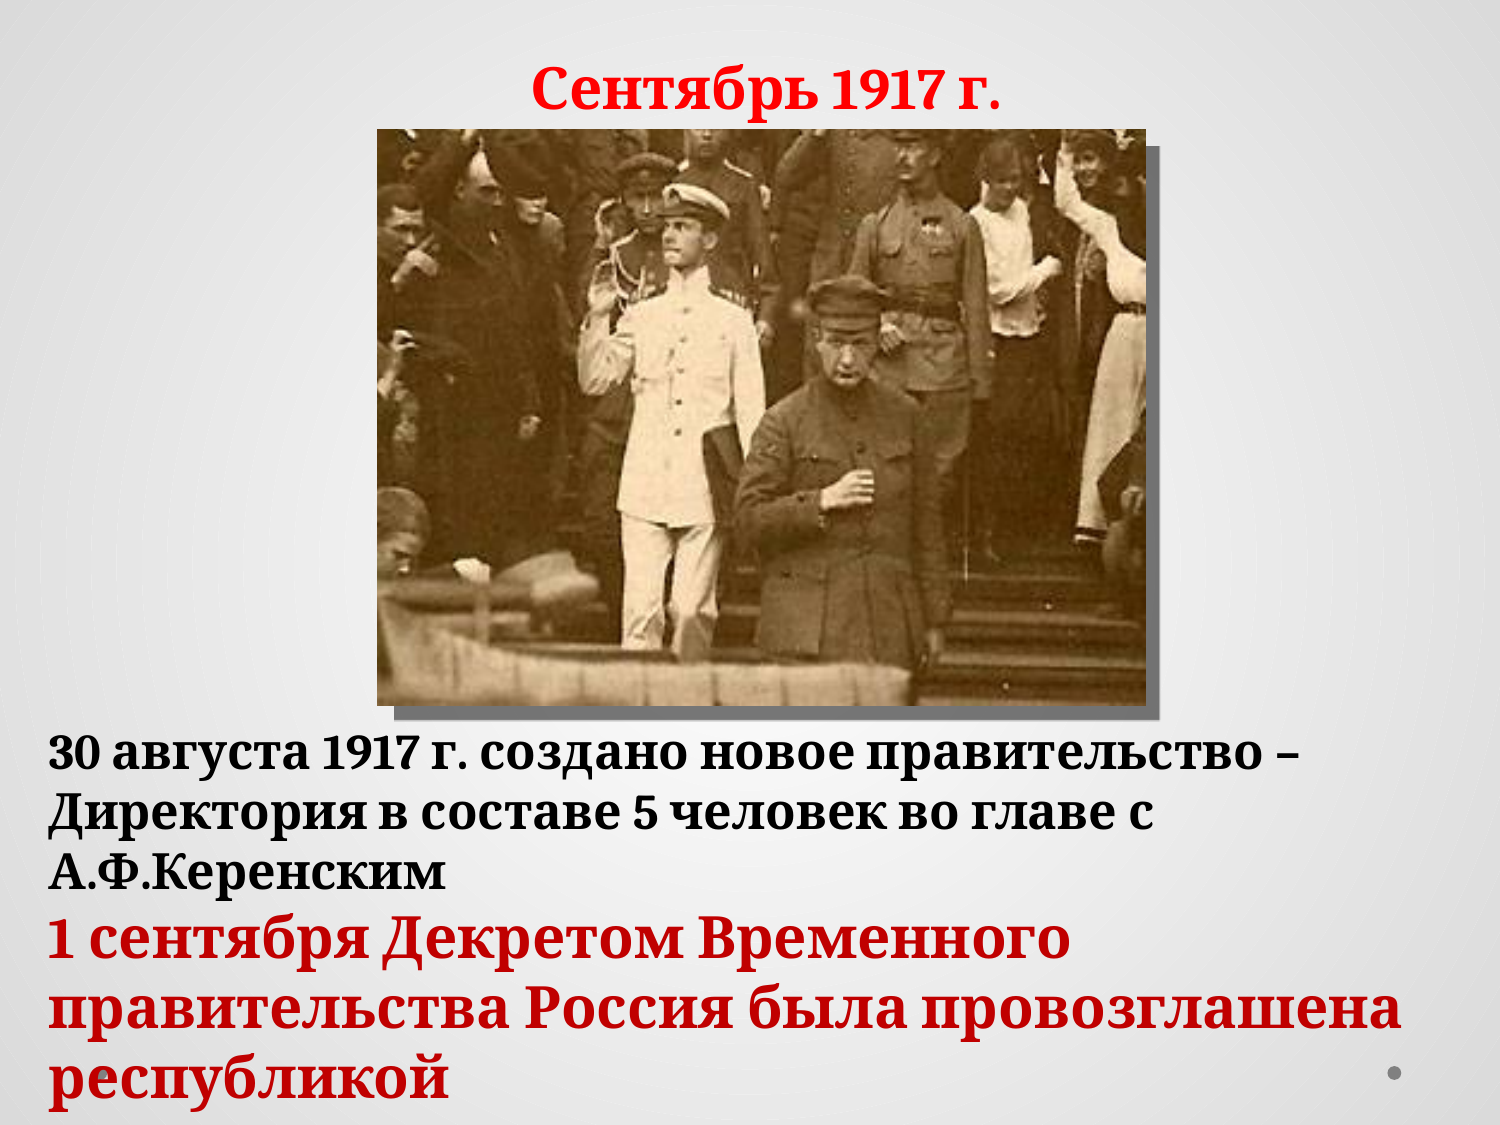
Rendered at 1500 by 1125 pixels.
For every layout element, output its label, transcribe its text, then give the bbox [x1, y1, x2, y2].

text_box 30 августа 1917 г. создано новое правительство – Директория в составе 5 человек во главе с А.Ф.Керенским [34, 712, 1500, 907]
picture [377, 129, 1146, 706]
text_box 1 сентября Декретом Временного правительства Россия была провозглашена республикой [34, 893, 1483, 1118]
text_box Сентябрь 1917 г. [30, 43, 1500, 129]
